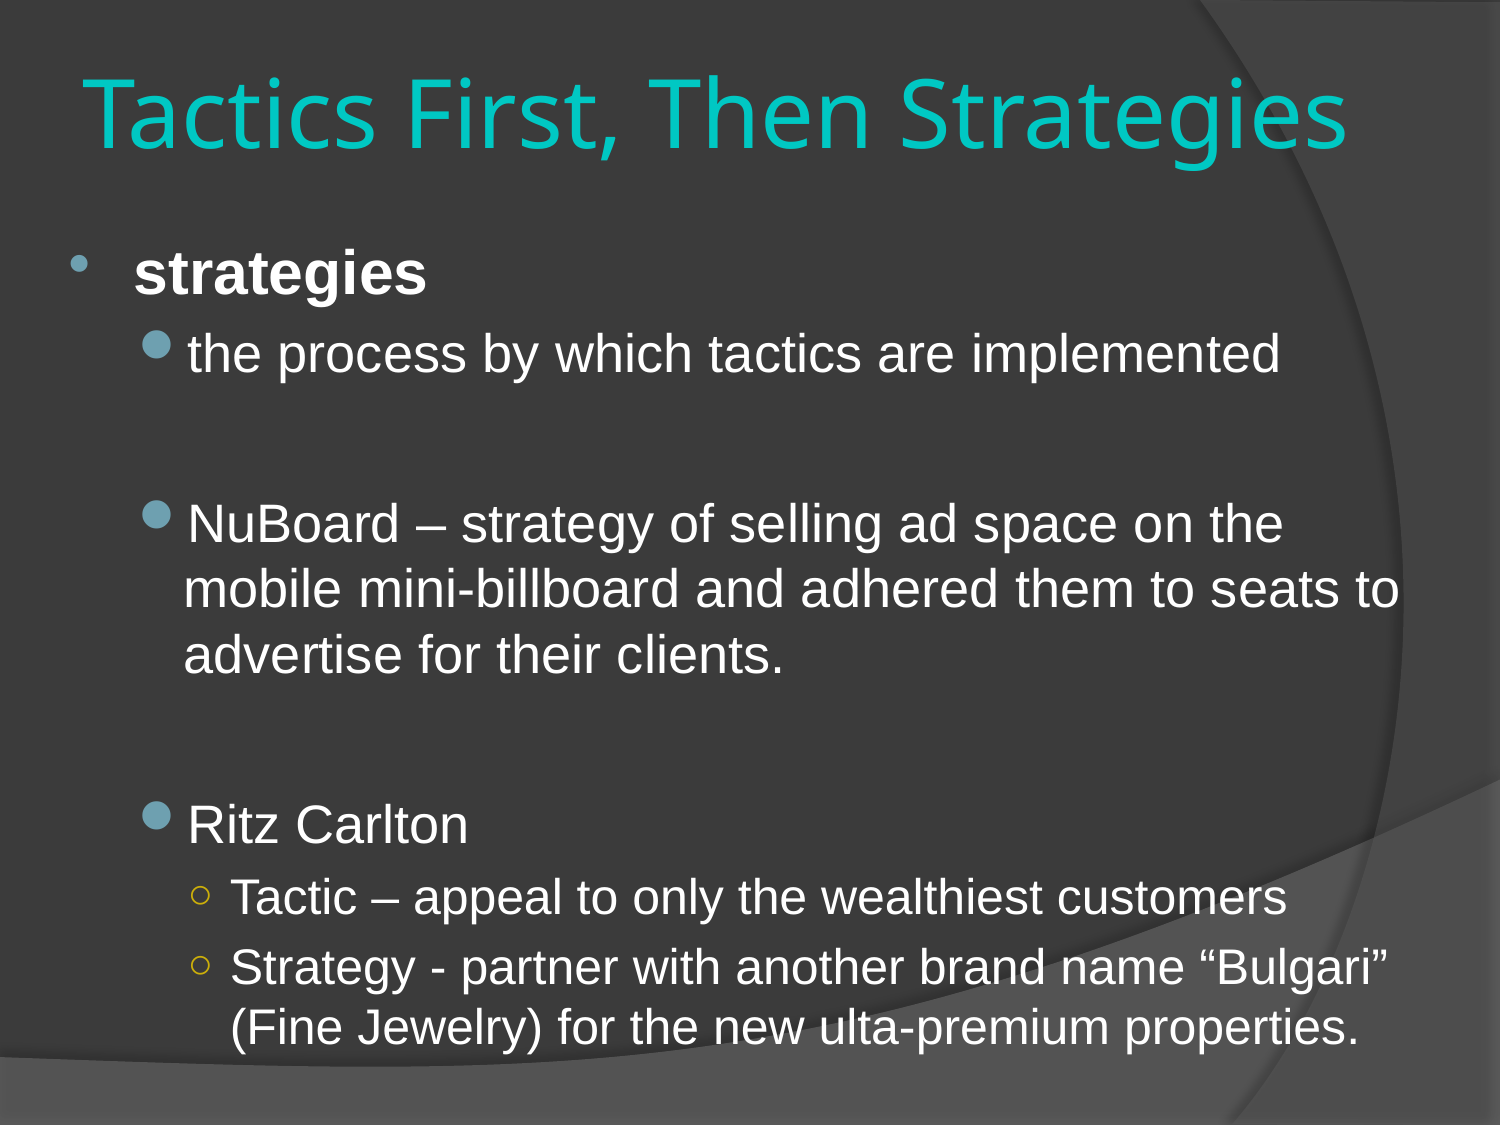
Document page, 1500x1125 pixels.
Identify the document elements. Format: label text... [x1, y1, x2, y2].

list strategies the process by which tactics are implemented NuBoard – strategy of selling ad space on the mobile mini-billboard and adhered them to seats to advertise for their clients. Ritz Carlton Tactic – appeal to only the wealthiest customers Strategy - partner with another brand name “Bulgari” (Fine Jewelry) for the new ulta-premium properties. [50, 224, 1463, 1088]
title Tactics First, Then Strategies [75, 45, 1425, 175]
